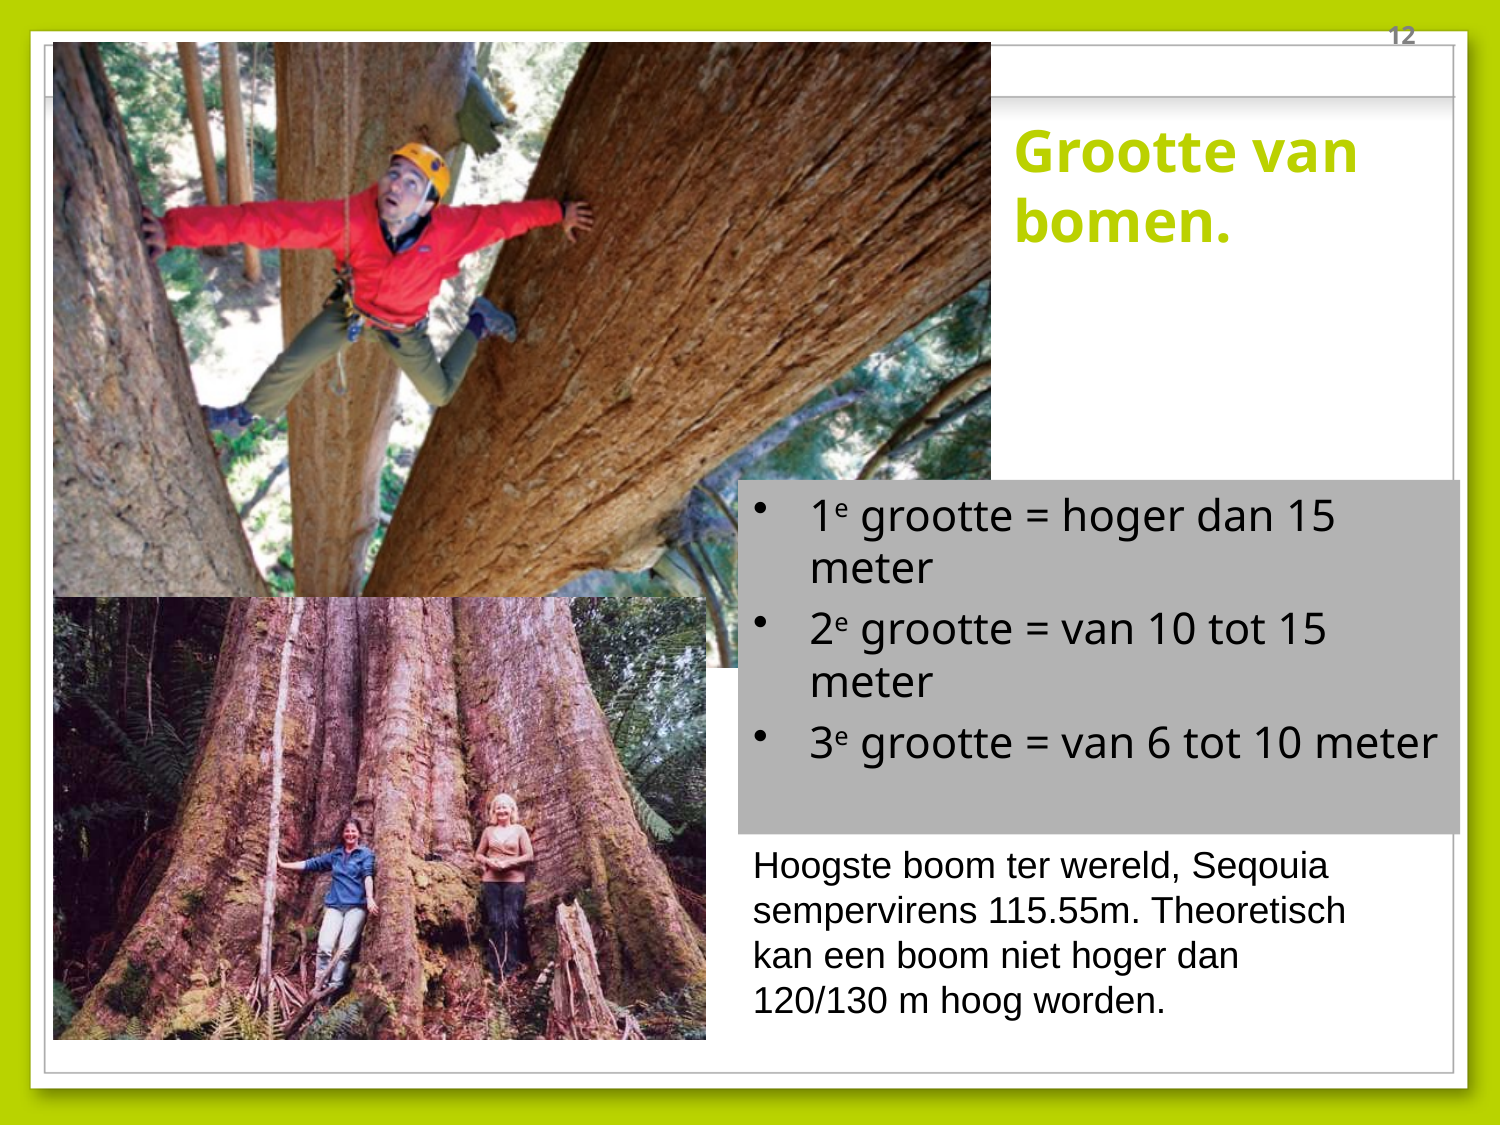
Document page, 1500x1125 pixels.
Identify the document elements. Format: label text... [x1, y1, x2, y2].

slide_number 12 [1080, 11, 1431, 91]
text_box Hoogste boom ter wereld, Seqouia sempervirens 115.55m. Theoretisch kan een boom niet hoger dan 120/130 m hoog worden. [738, 834, 1400, 1029]
picture [0, 0, 1500, 1125]
list 1e grootte = hoger dan 15 meter 2e grootte = van 10 tot 15 meter 3e grootte = van 6 tot 10 meter [737, 479, 1461, 835]
title Grootte van bomen. [997, 89, 1424, 278]
